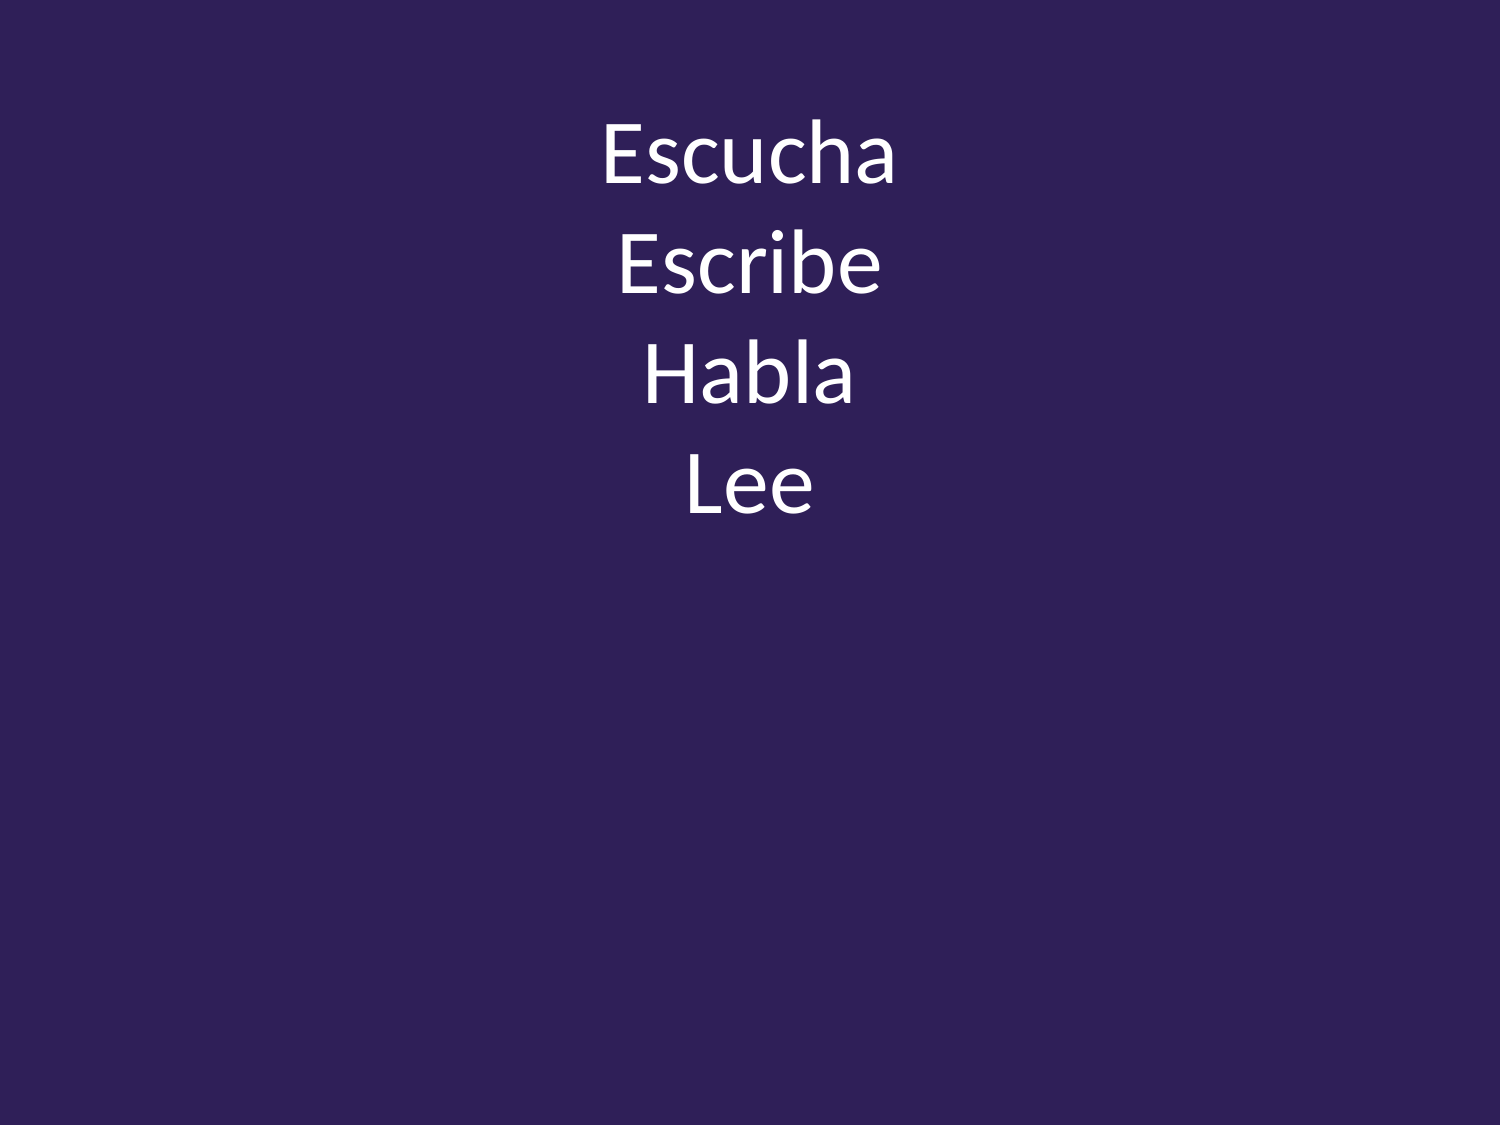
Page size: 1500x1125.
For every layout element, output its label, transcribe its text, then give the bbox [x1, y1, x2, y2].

title Escucha Escribe Habla Lee [75, 45, 1425, 799]
